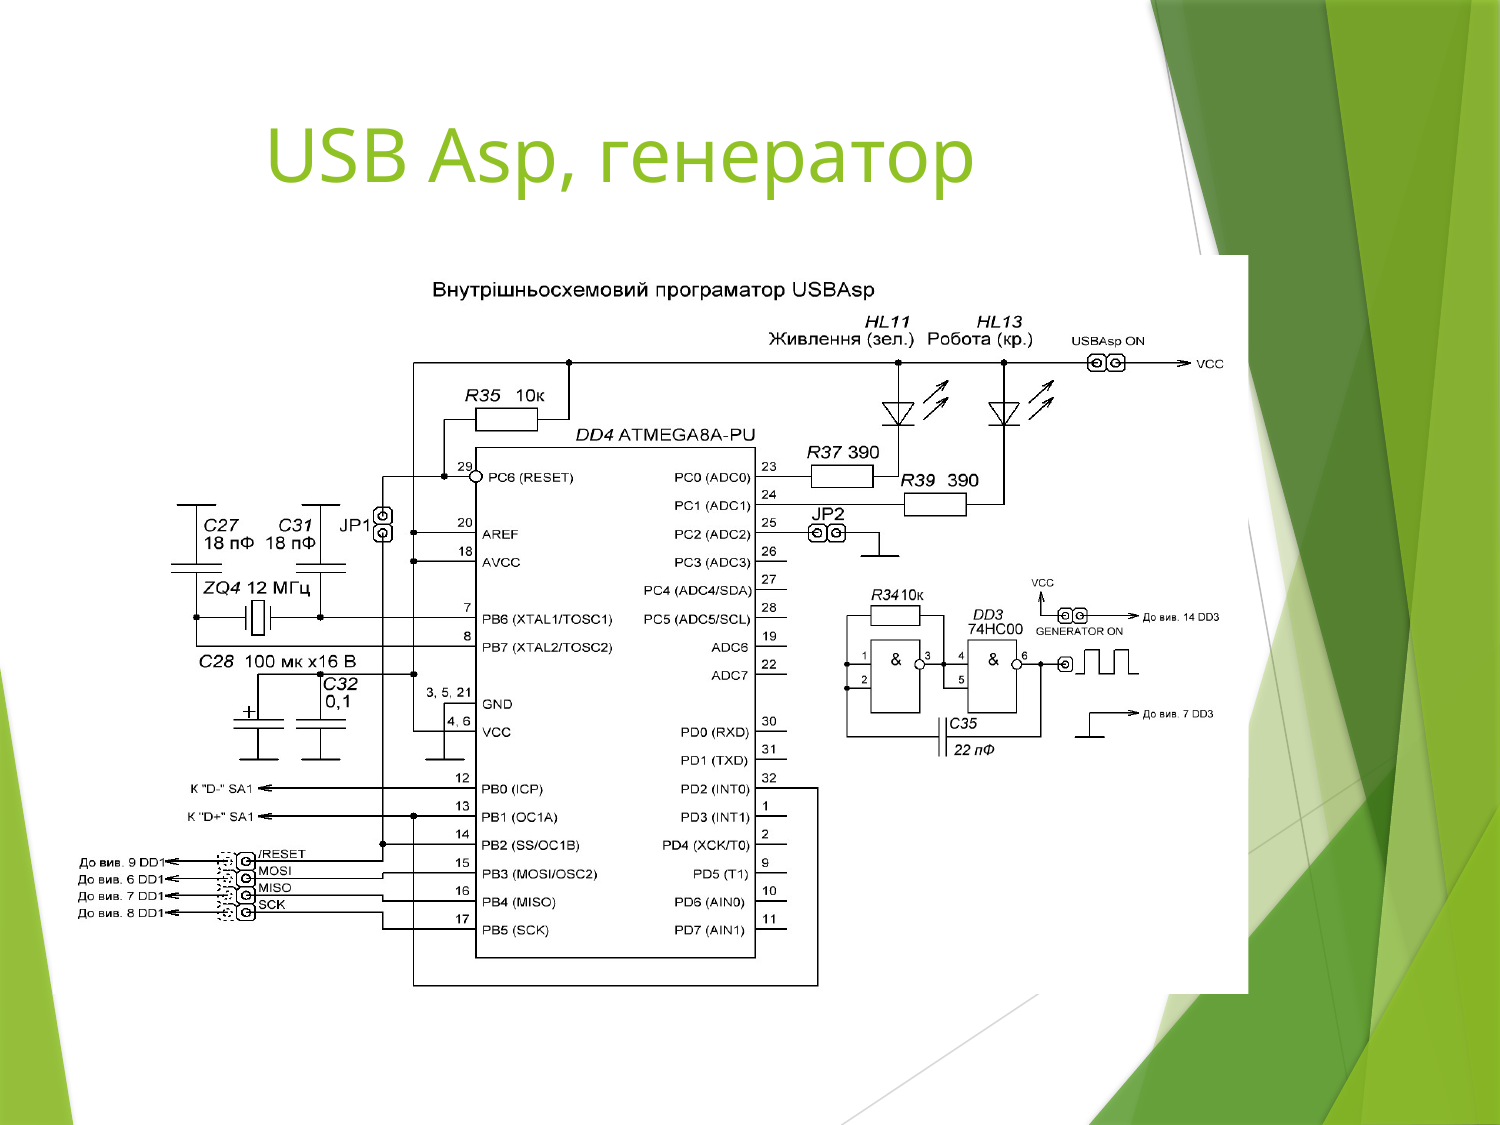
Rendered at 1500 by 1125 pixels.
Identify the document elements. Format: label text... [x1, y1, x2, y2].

title USB Asp, генератор [99, 99, 1142, 254]
picture [52, 254, 1249, 995]
